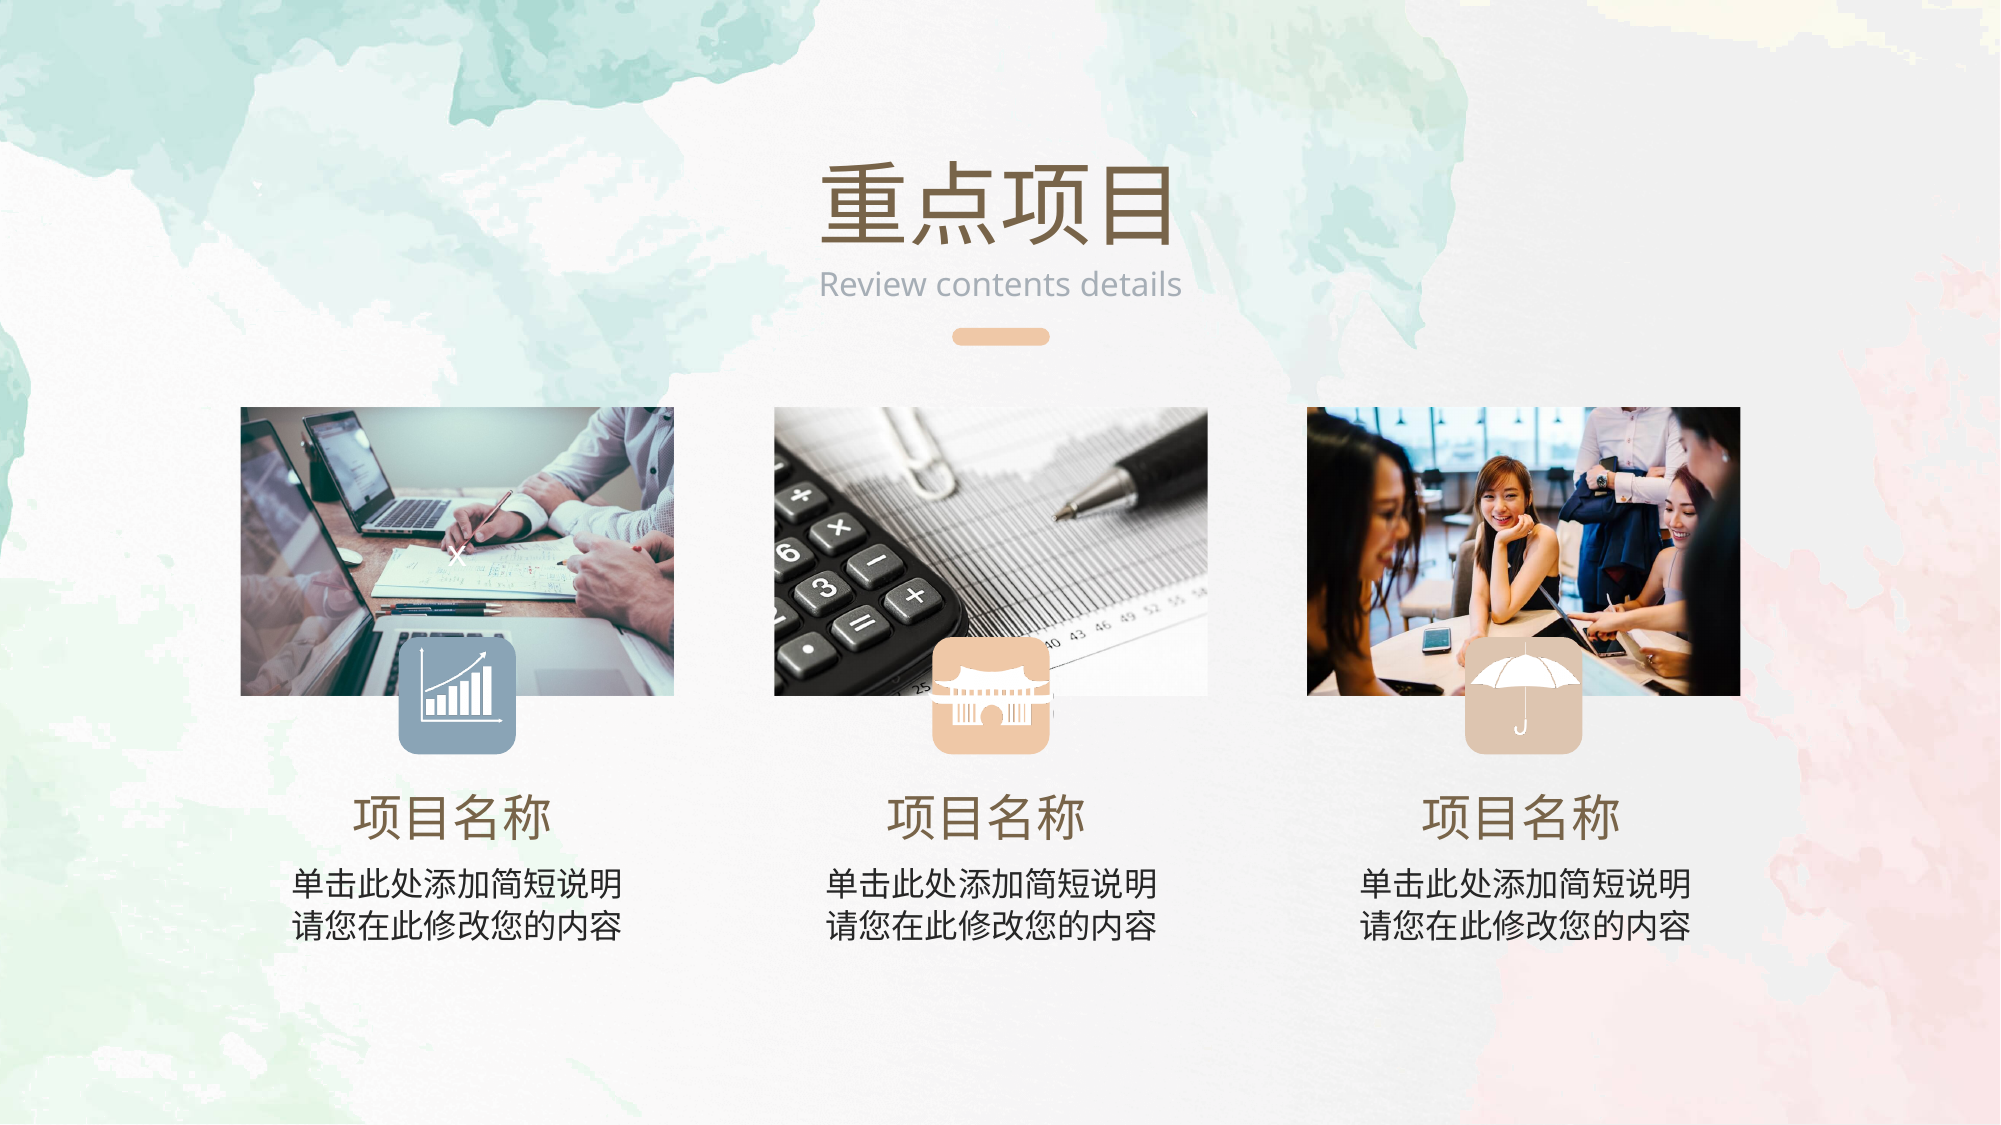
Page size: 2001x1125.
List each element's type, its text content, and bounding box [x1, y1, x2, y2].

text_box [1306, 407, 1741, 697]
text_box 单击此处添加简短说明 请您在此修改您的内容 [810, 854, 1173, 953]
text_box 项目名称 [872, 779, 1102, 855]
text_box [774, 139, 1228, 346]
text_box 单击此处添加简短说明 请您在此修改您的内容 [1344, 854, 1707, 953]
text_box [773, 407, 1209, 697]
text_box [397, 635, 515, 756]
text_box 单击此处添加简短说明 请您在此修改您的内容 [276, 854, 639, 953]
text_box [934, 635, 1048, 646]
text_box x [239, 407, 675, 697]
picture [0, 0, 2001, 1125]
text_box [1464, 635, 1584, 756]
text_box [931, 730, 1051, 756]
text_box 项目名称 [337, 779, 568, 855]
text_box 项目名称 [1406, 779, 1637, 855]
